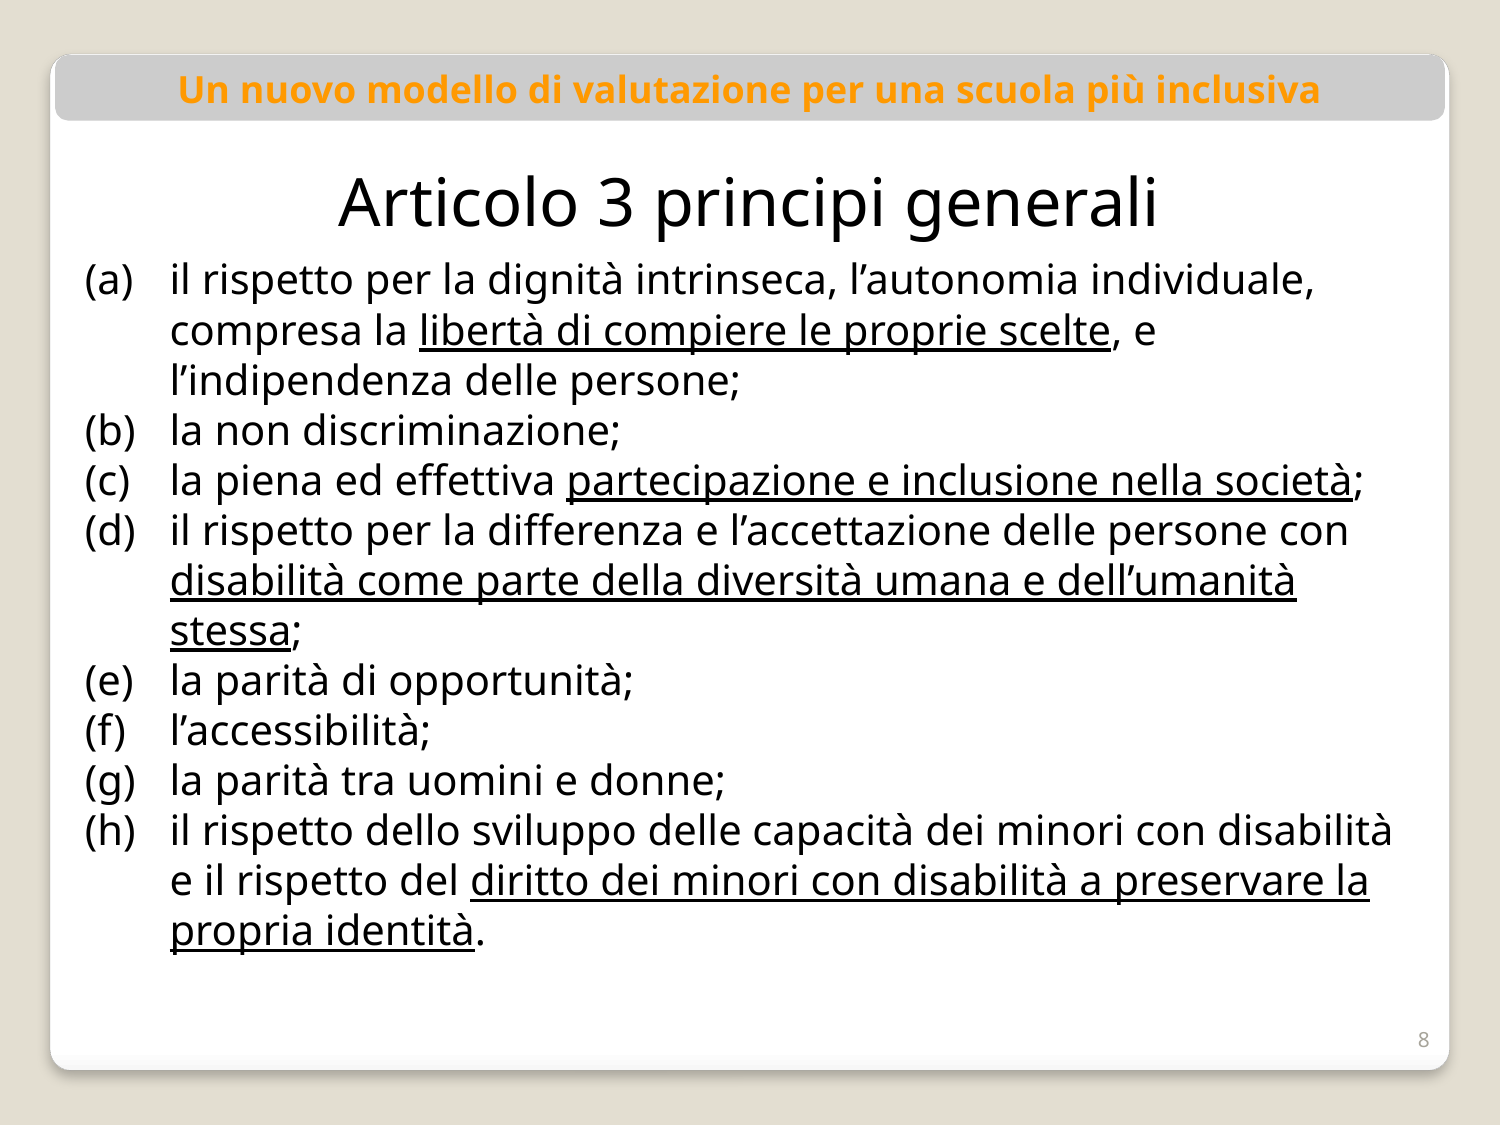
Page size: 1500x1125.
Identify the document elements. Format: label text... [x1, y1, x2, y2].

slide_number 8 [1369, 1002, 1445, 1063]
text_box [55, 55, 1445, 121]
text_box Articolo 3 principi generali [81, 152, 1418, 246]
text_box il rispetto per la dignità intrinseca, l’autonomia individuale, compresa la libertà di compiere le proprie scelte, e l’indipendenza delle persone; la non discriminazione; la piena ed effettiva partecipazione e inclusione nella società; il rispetto per la differenza e l’accettazione delle persone con disabilità come parte della diversità umana e dell’umanità stessa; la parità di opportunità; l’accessibilità; la parità tra uomini e donne; il rispetto dello sviluppo delle capacità dei minori con disabilità e il rispetto del diritto dei minori con disabilità a preservare la propria identità. [70, 246, 1430, 962]
text_box Un nuovo modello di valutazione per una scuola più inclusiva [70, 58, 1430, 119]
